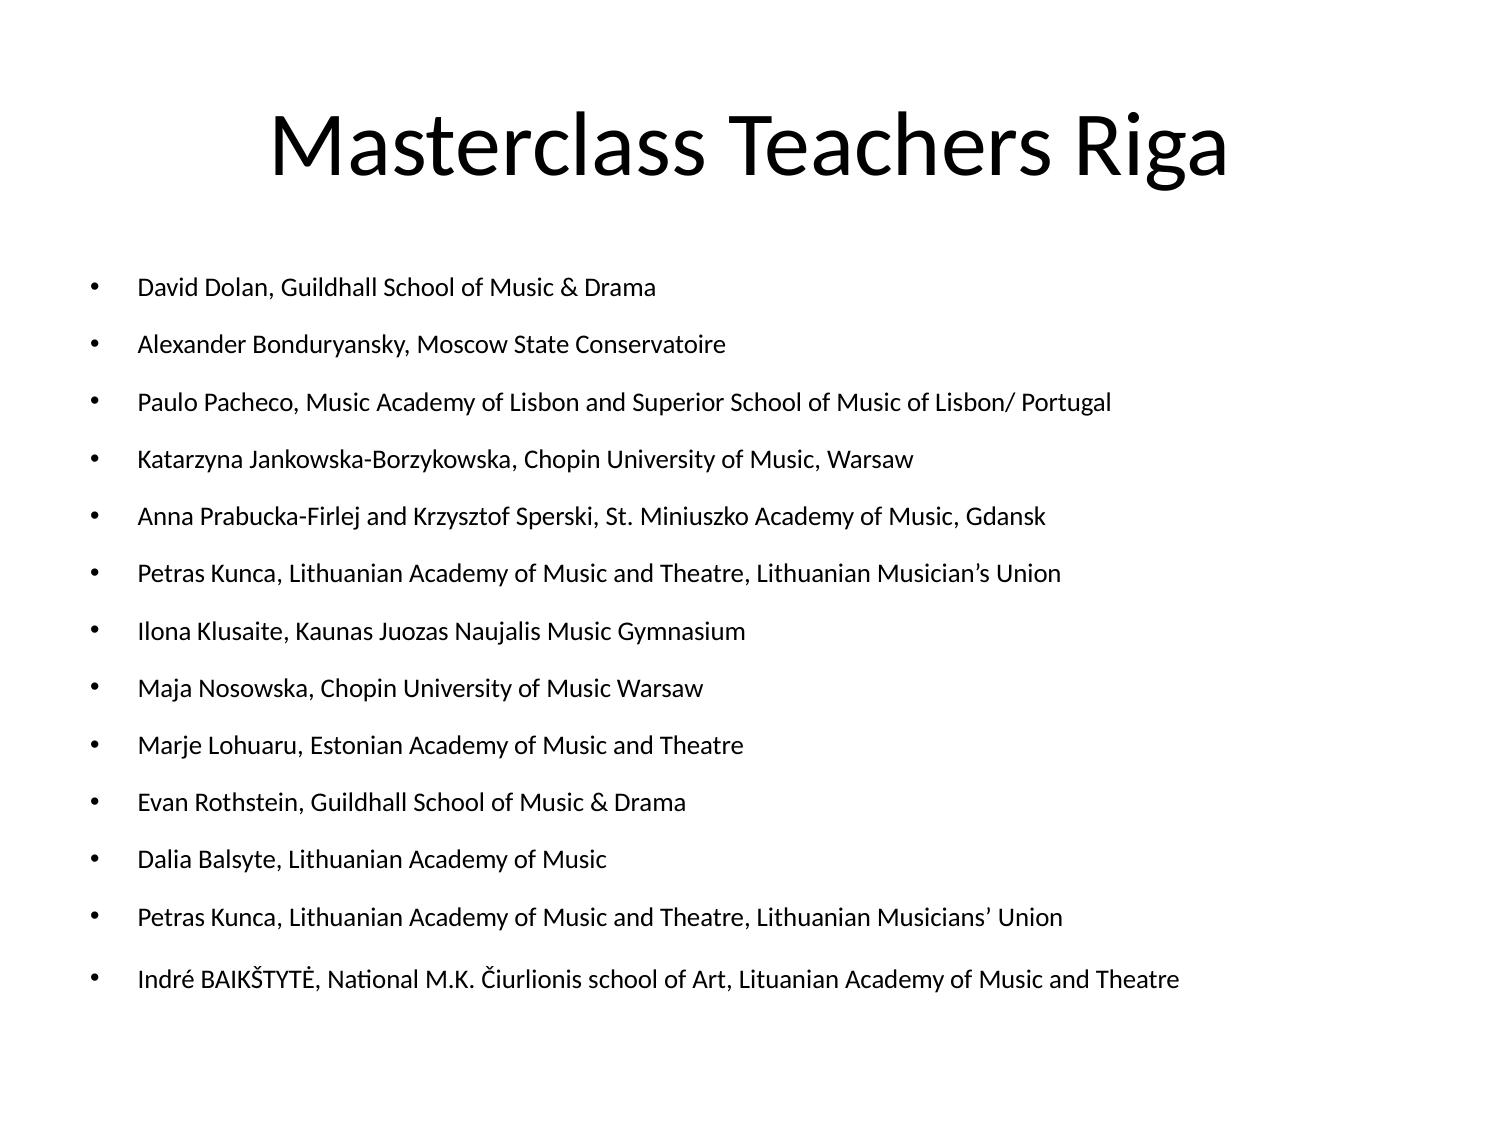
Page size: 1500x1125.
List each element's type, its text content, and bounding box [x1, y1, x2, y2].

list David Dolan, Guildhall School of Music & Drama Alexander Bonduryansky, Moscow State Conservatoire Paulo Pacheco, Music Academy of Lisbon and Superior School of Music of Lisbon/ Portugal Katarzyna Jankowska-Borzykowska, Chopin University of Music, Warsaw Anna Prabucka-Firlej and Krzysztof Sperski, St. Miniuszko Academy of Music, Gdansk Petras Kunca, Lithuanian Academy of Music and Theatre, Lithuanian Musician’s Union Ilona Klusaite, Kaunas Juozas Naujalis Music Gymnasium Maja Nosowska, Chopin University of Music Warsaw Marje Lohuaru, Estonian Academy of Music and Theatre Evan Rothstein, Guildhall School of Music & Drama Dalia Balsyte, Lithuanian Academy of Music Petras Kunca, Lithuanian Academy of Music and Theatre, Lithuanian Musicians’ Union Indré BAIKŠTYTĖ, National M.K. Čiurlionis school of Art, Lituanian Academy of Music and Theatre [75, 262, 1425, 1005]
title Masterclass Teachers Riga [75, 45, 1425, 233]
